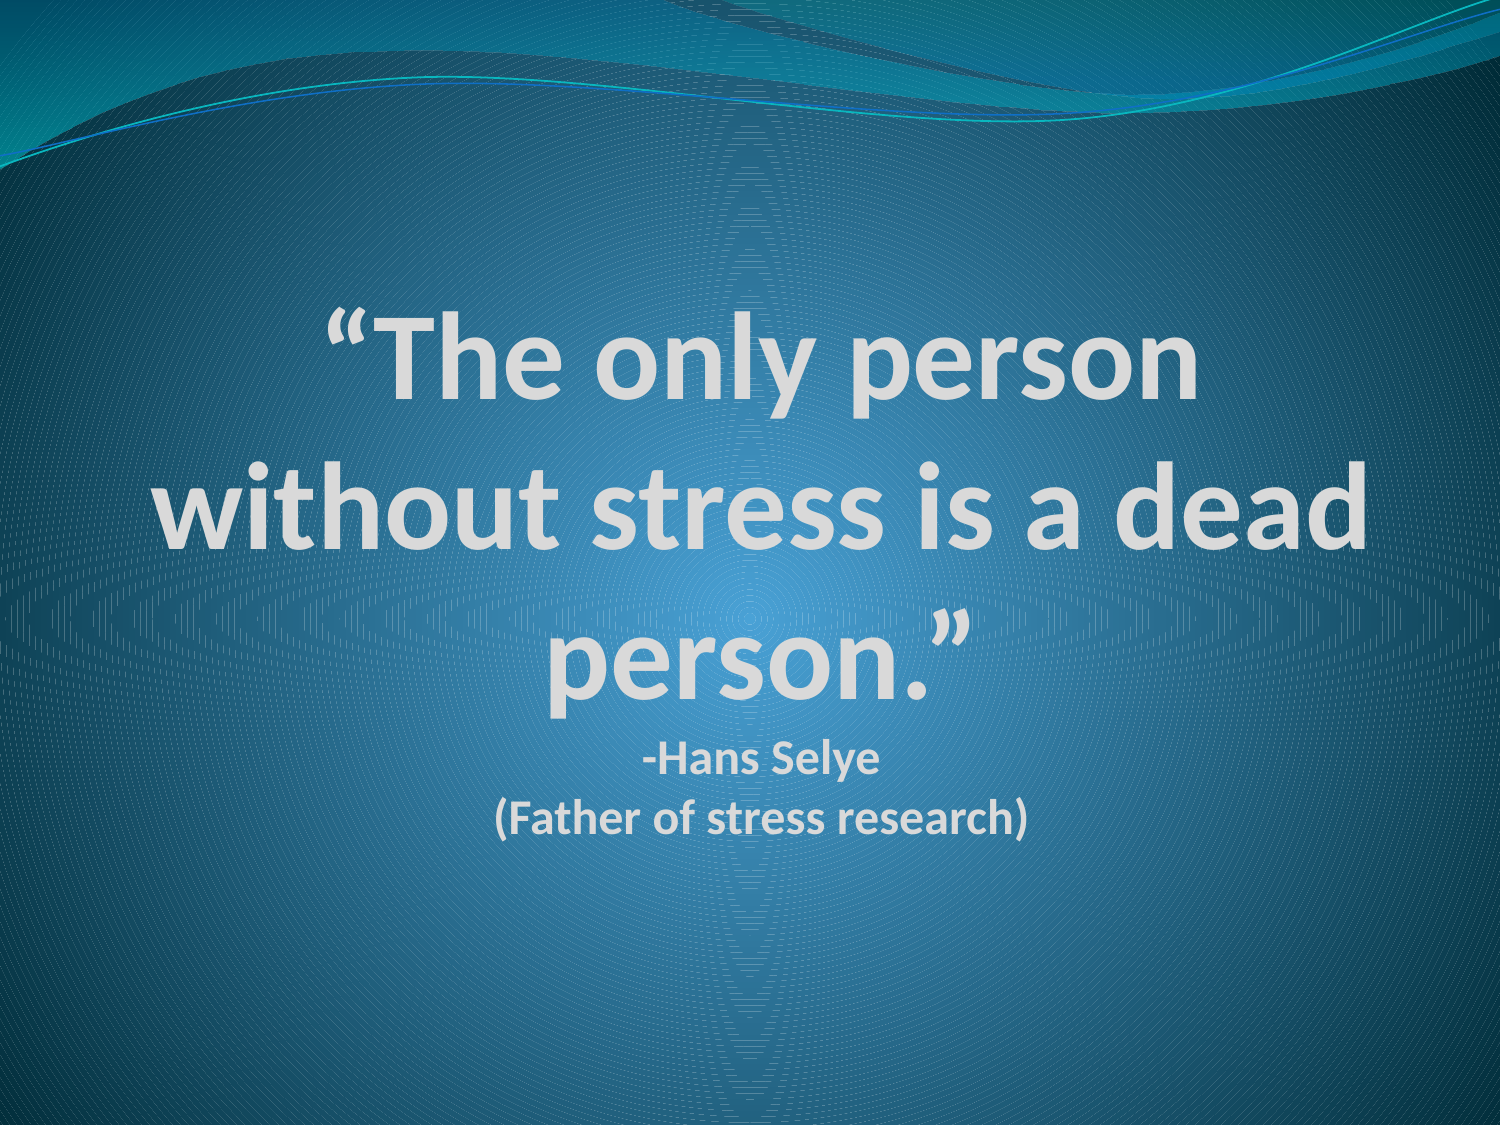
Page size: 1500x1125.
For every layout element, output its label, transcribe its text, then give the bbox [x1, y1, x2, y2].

title “The only person without stress is a dead person.” -Hans Selye (Father of stress research) [123, 101, 1399, 846]
